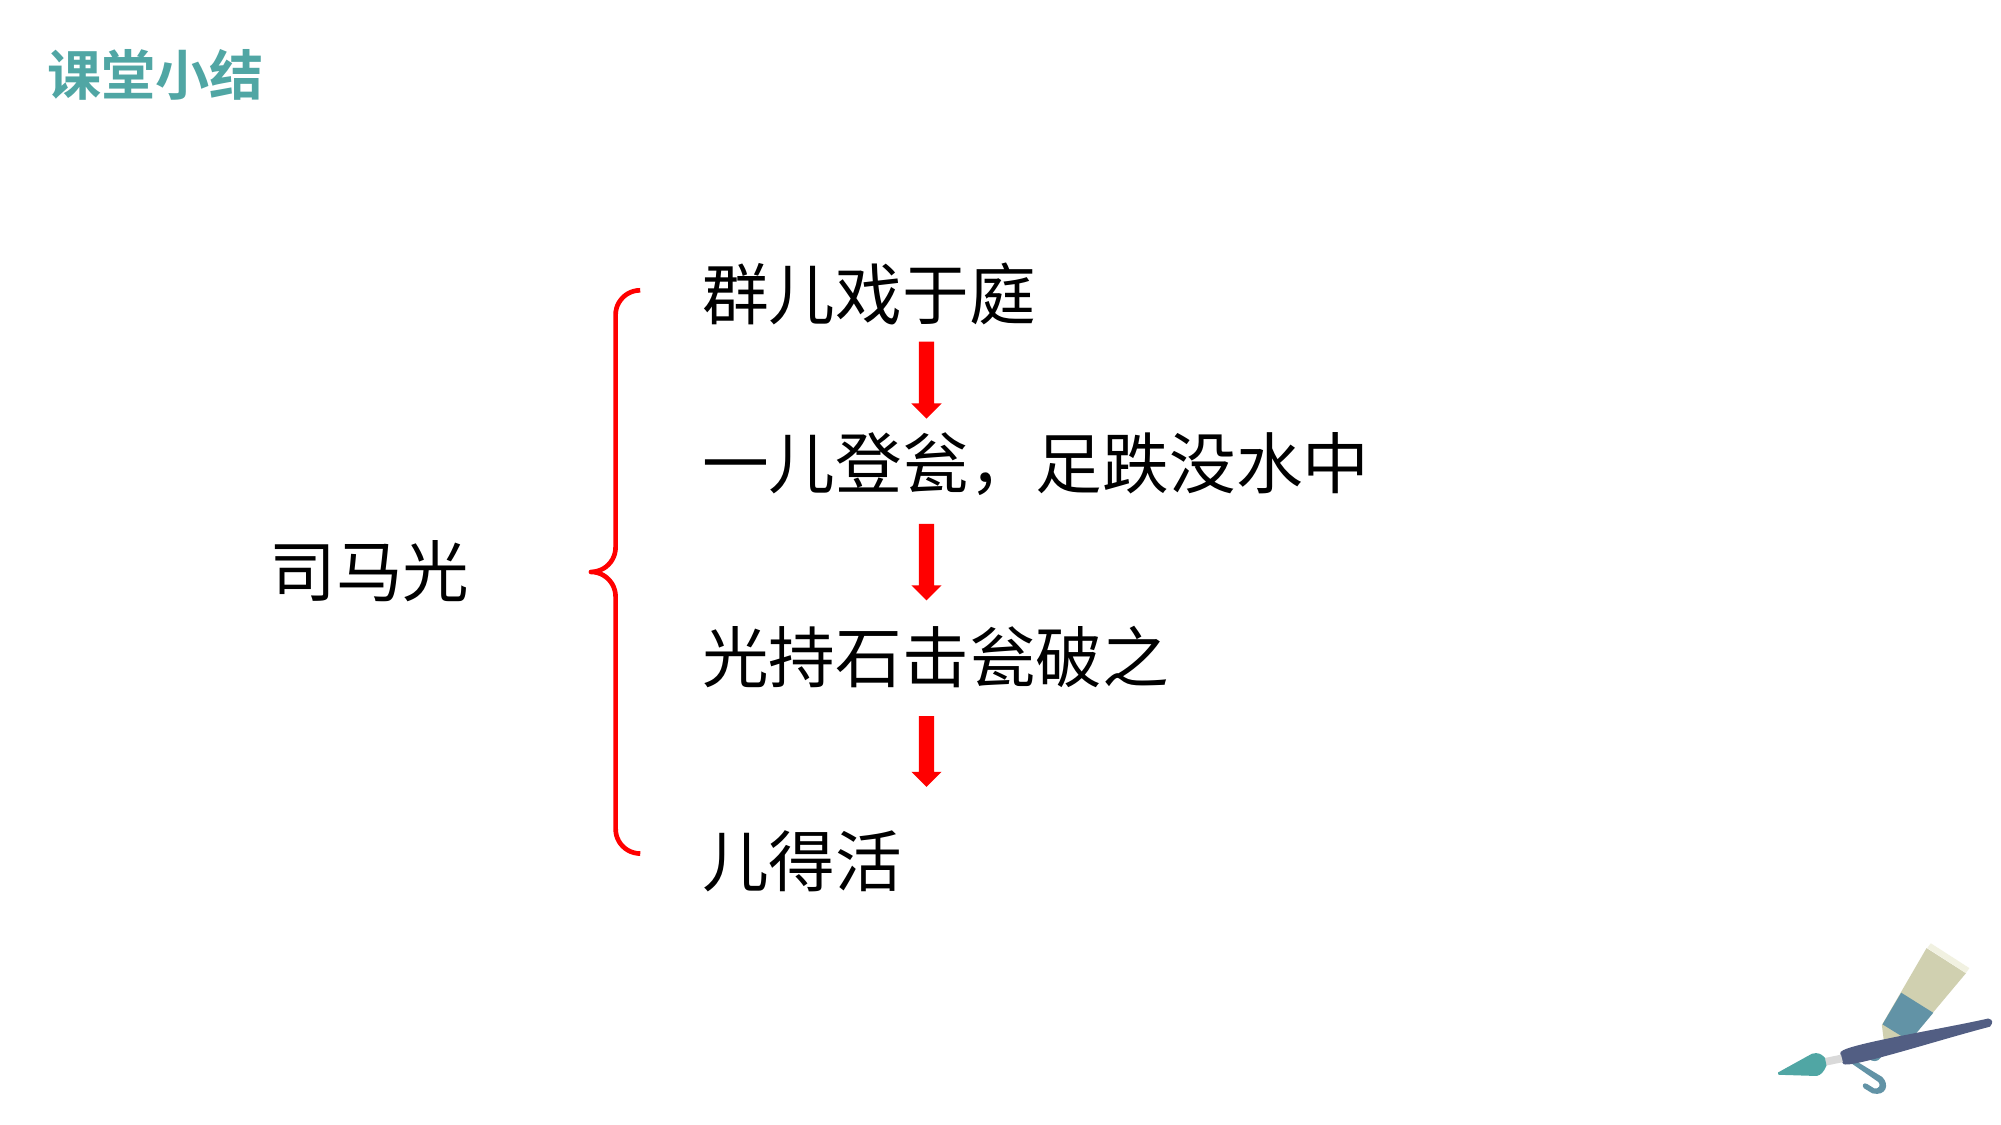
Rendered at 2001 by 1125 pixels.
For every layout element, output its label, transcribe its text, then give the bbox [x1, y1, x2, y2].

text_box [1811, 945, 1974, 1125]
text_box 儿得活 [687, 772, 1125, 908]
text_box [908, 522, 945, 602]
text_box 课堂小结 [32, 33, 347, 114]
text_box 光持石击瓮破之 [687, 568, 1400, 704]
text_box 一儿登瓮，足跌没水中 [687, 375, 1627, 510]
text_box [908, 715, 945, 789]
text_box [908, 340, 945, 420]
text_box 群儿戏于庭 [687, 205, 1197, 341]
text_box 司马光 [254, 482, 591, 617]
text_box [590, 290, 641, 854]
